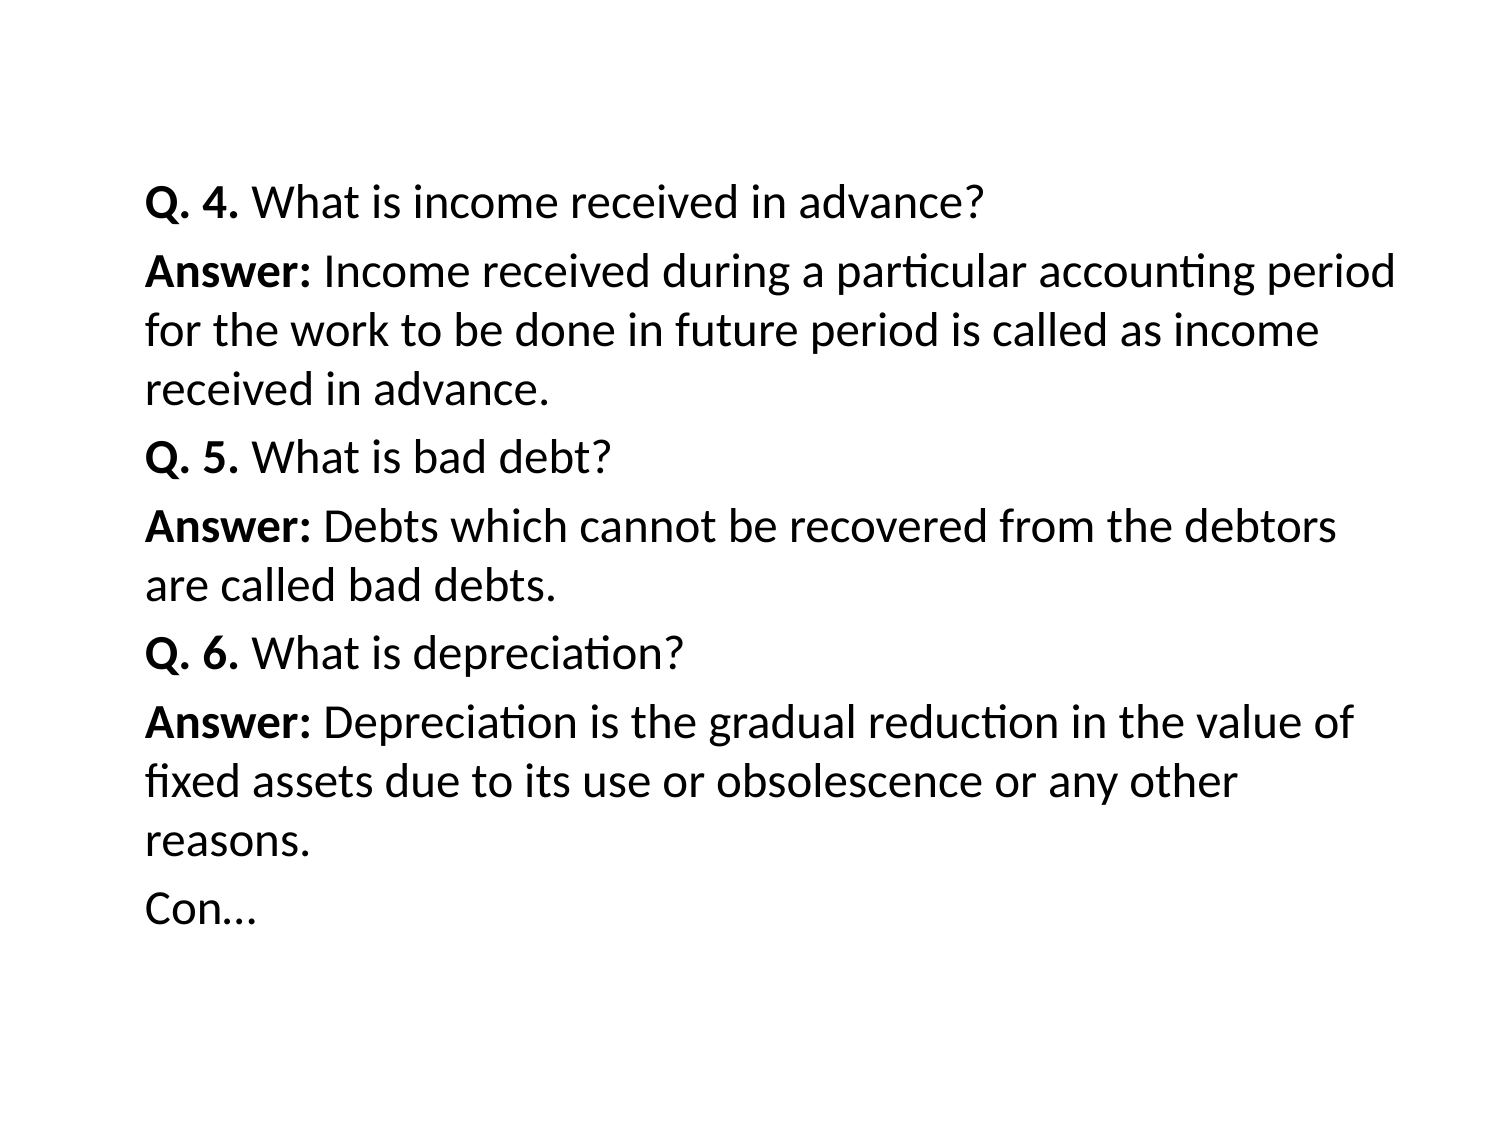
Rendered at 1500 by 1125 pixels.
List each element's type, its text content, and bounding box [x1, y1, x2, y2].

list Q. 4. What is income received in advance? Answer: Income received during a particular accounting period for the work to be done in future period is called as income received in advance. Q. 5. What is bad debt? Answer: Debts which cannot be recovered from the debtors are called bad debts. Q. 6. What is depreciation? Answer: Depreciation is the gradual reduction in the value of fixed assets due to its use or obsolescence or any other reasons. Con… [75, 162, 1425, 1050]
